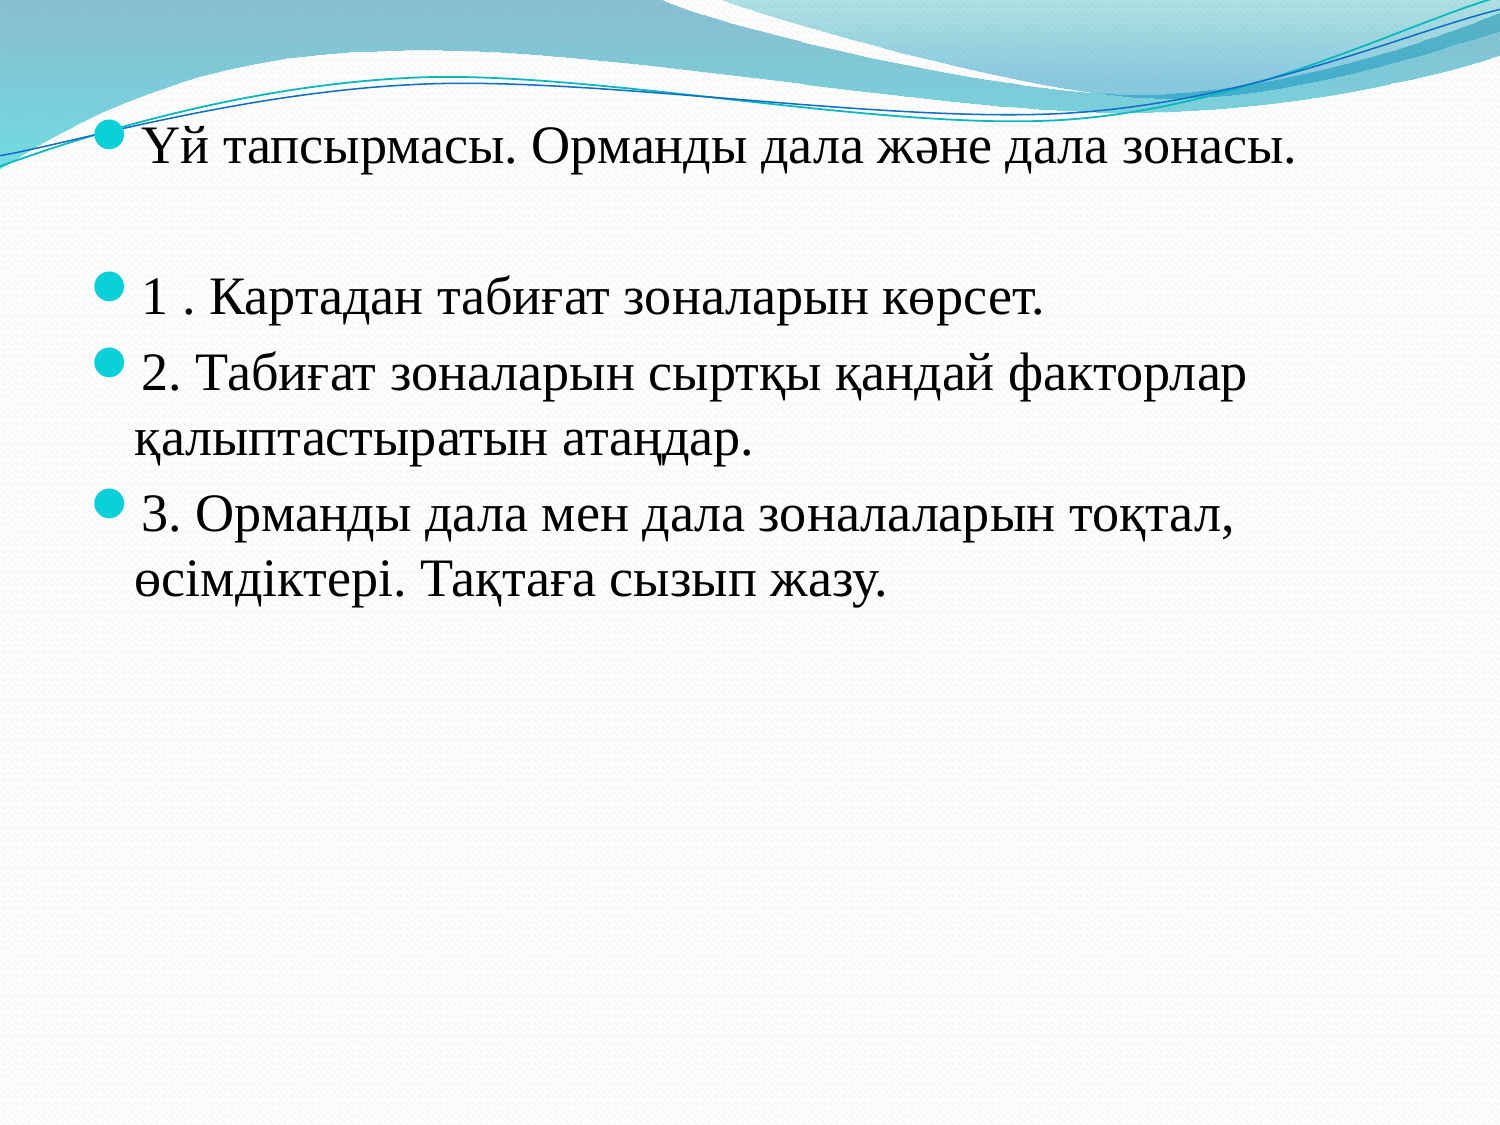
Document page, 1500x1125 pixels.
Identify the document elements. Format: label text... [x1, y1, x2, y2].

list Үй тапсырмасы. Орманды дала және дала зонасы. 1 . Картадан табиғат зоналарын көрсет. 2. Табиғат зоналарын сыртқы қандай факторлар қалыптастыратын атаңдар. 3. Орманды дала мен дала зоналаларын тоқтал, өсімдіктері. Тақтаға сызып жазу. [75, 101, 1425, 1038]
